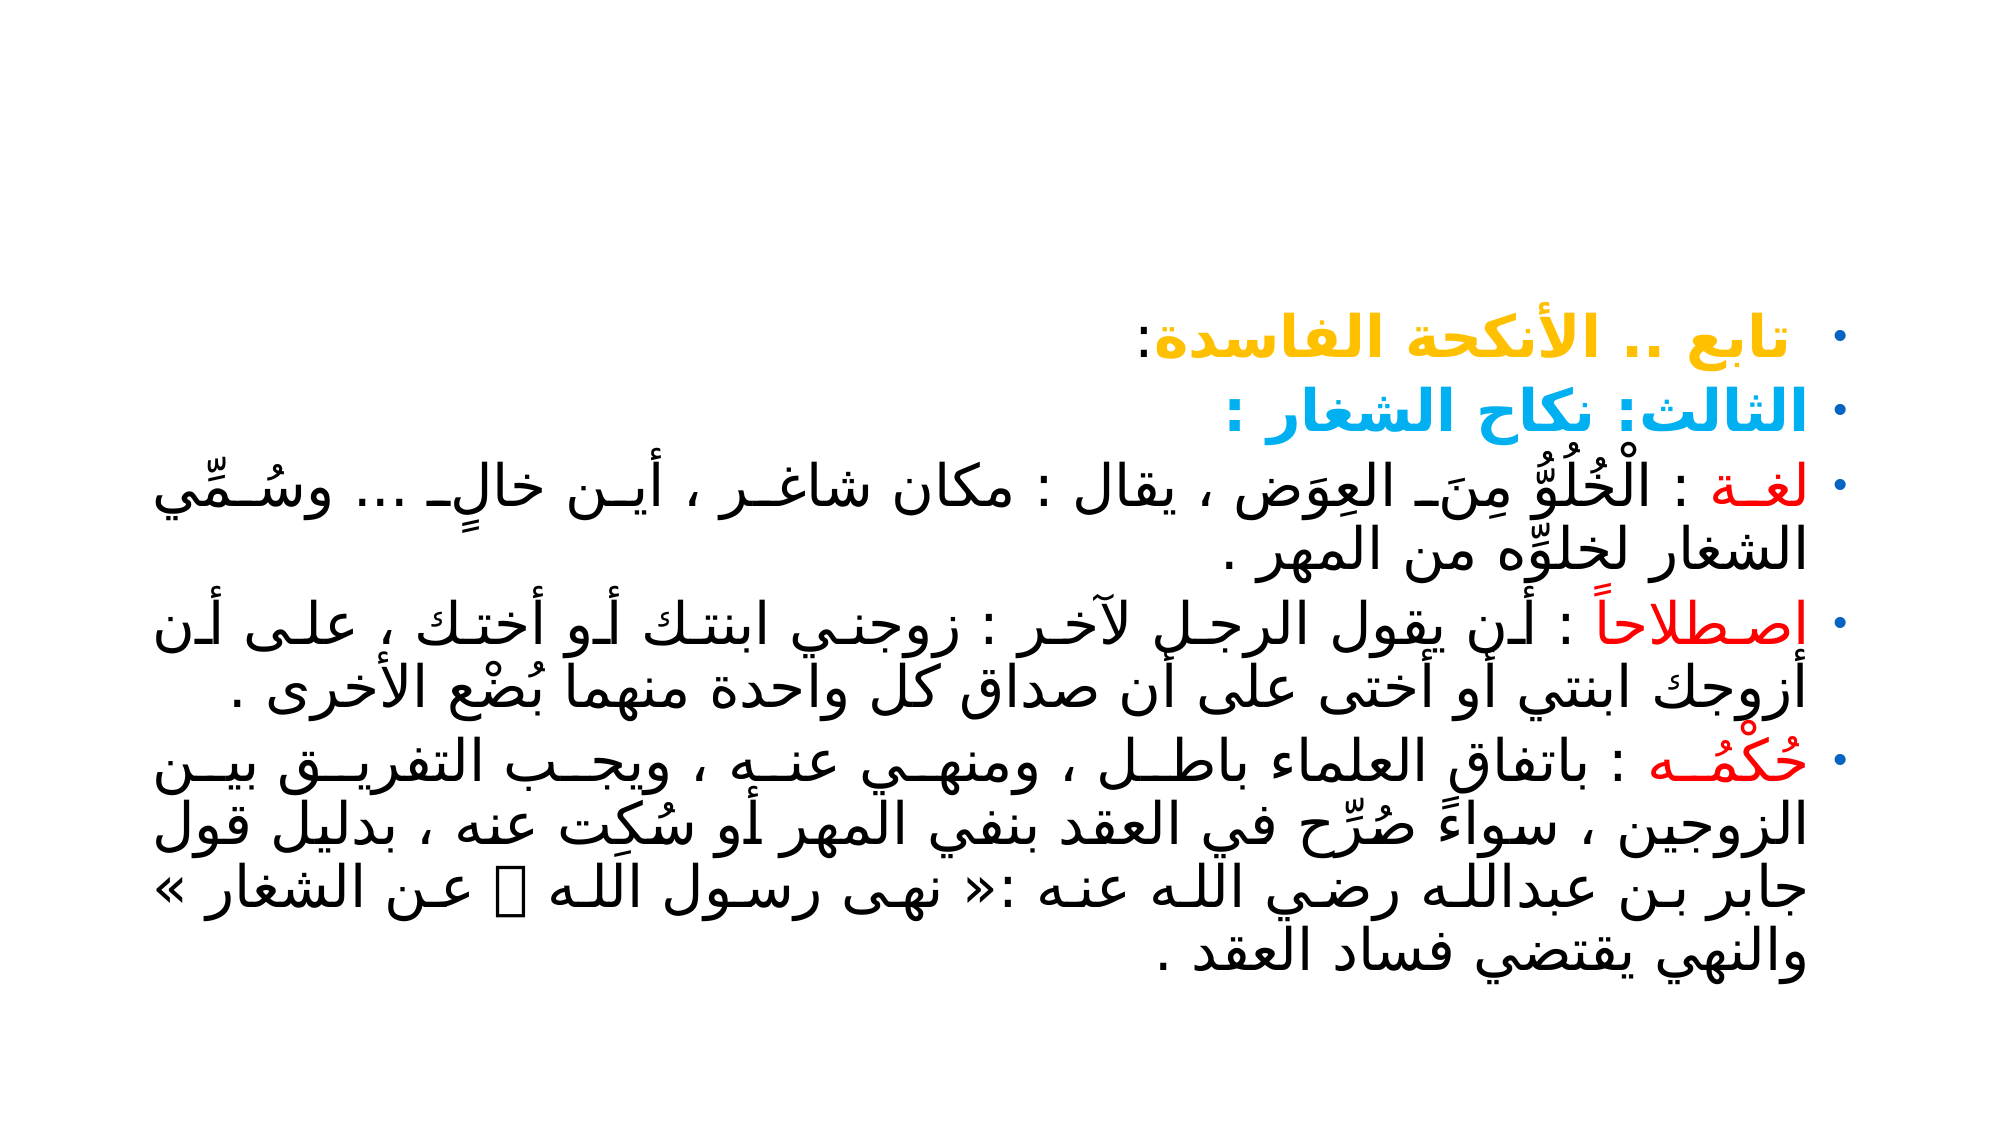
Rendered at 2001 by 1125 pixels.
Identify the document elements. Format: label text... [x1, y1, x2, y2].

list تابع .. الأنكحة الفاسدة: الثالث: نكاح الشغار : لغة : الْخُلُوُّ مِنَ العِوَض ، يقال : مكان شاغر ، أين خالٍ ... وسُمِّي الشغار لخلوِّه من المهر . اصطلاحاً : أن يقول الرجل لآخر : زوجني ابنتك أو أختك ، على أن أزوجك ابنتي أو أختى على أن صداق كل واحدة منهما بُضْع الأخرى . حُكْمُه : باتفاق العلماء باطل ، ومنهي عنه ، ويجب التفريق بين الزوجين ، سواءً صُرِّح في العقد بنفي المهر أو سُكِت عنه ، بدليل قول جابر بن عبدالله رضي الله عنه :« نهى رسول الله  عن الشغار » والنهي يقتضي فساد العقد . [137, 299, 1863, 1014]
